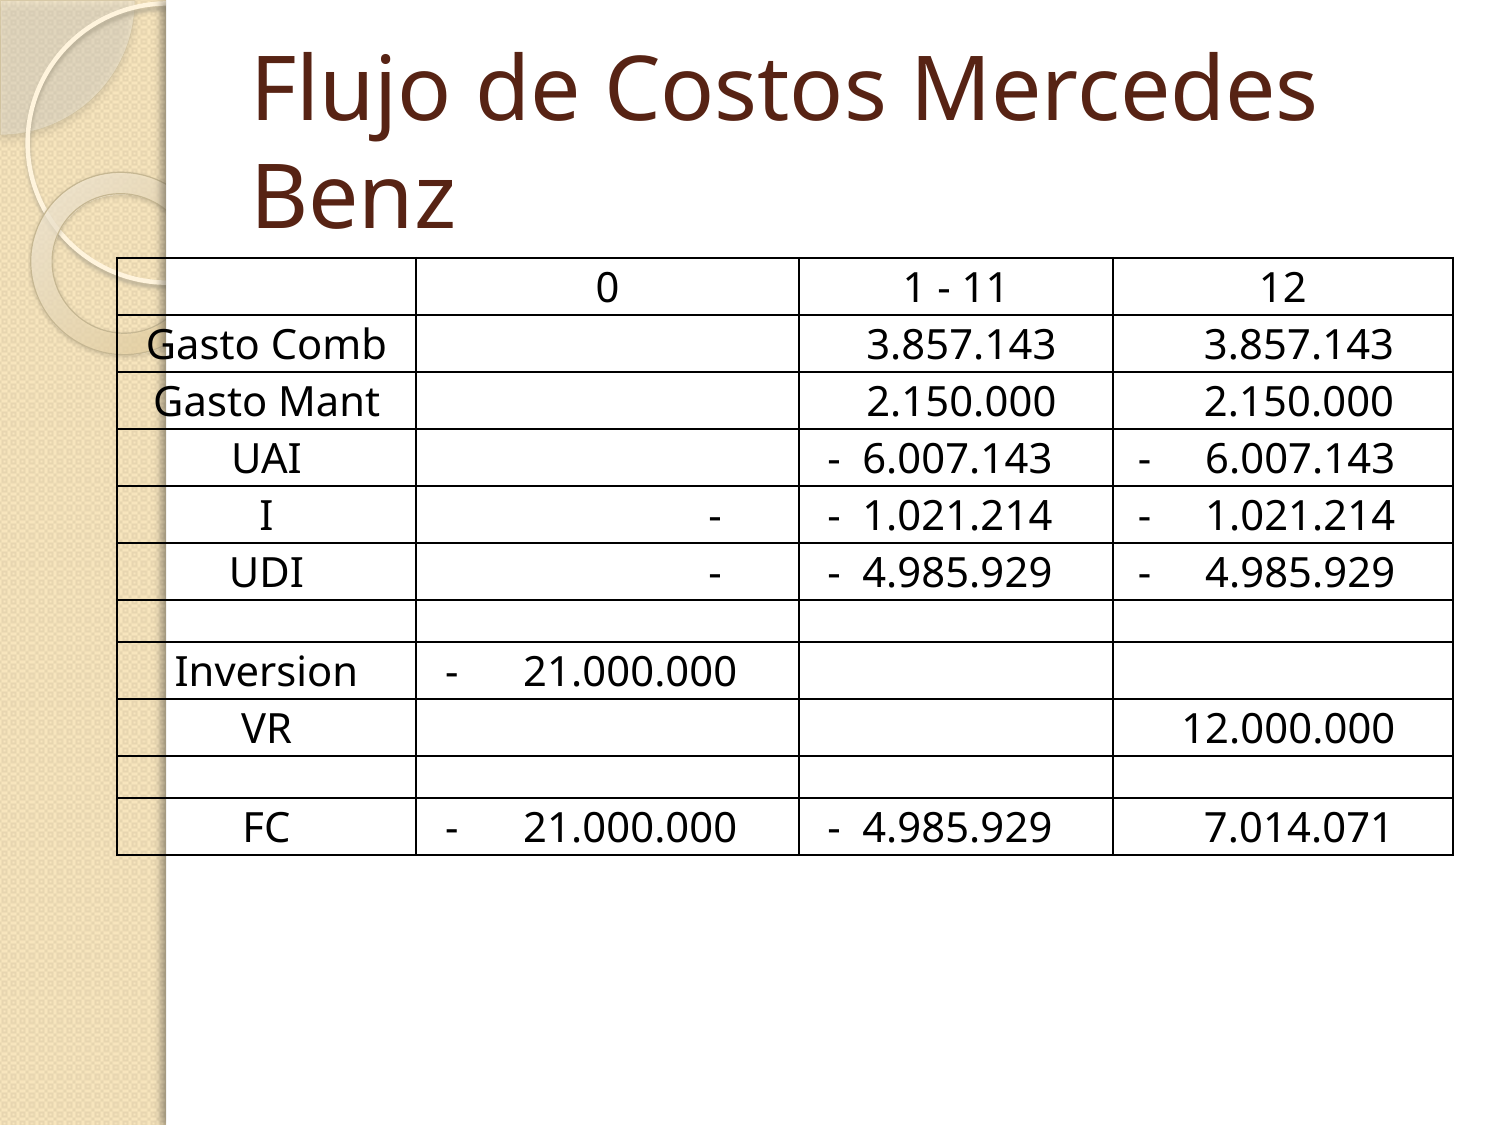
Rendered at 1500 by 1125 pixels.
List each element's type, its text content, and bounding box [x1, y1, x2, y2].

table_cell - 21.000.000 [417, 799, 798, 854]
table_cell Inversion [118, 643, 415, 698]
table_cell - 1.021.214 [800, 487, 1112, 542]
table_cell FC [118, 799, 415, 854]
table_cell [1114, 757, 1452, 797]
title Flujo de Costos Mercedes Benz [235, 45, 1466, 233]
table_cell [1114, 643, 1452, 698]
table_cell - [417, 487, 798, 542]
table_cell 12.000.000 [1114, 700, 1452, 755]
table_cell [1114, 601, 1452, 641]
table_cell 7.014.071 [1114, 799, 1452, 854]
table_cell [417, 373, 798, 428]
table_cell - 6.007.143 [800, 430, 1112, 485]
table_cell - [417, 544, 798, 599]
table_cell [118, 757, 415, 797]
table_cell 3.857.143 [1114, 316, 1452, 371]
table_cell Gasto Comb [118, 316, 415, 371]
table_cell [417, 601, 798, 641]
table_cell I [118, 487, 415, 542]
table_cell [118, 601, 415, 641]
table_cell 3.857.143 [800, 316, 1112, 371]
table_cell UAI [118, 430, 415, 485]
table_cell - 4.985.929 [1114, 544, 1452, 599]
table_cell [417, 316, 798, 371]
table_cell [417, 430, 798, 485]
table_cell [800, 700, 1112, 755]
table_cell [800, 601, 1112, 641]
table_cell [800, 757, 1112, 797]
table_header 0 [417, 259, 798, 314]
table_cell [417, 757, 798, 797]
table_cell - 21.000.000 [417, 643, 798, 698]
table_cell 2.150.000 [1114, 373, 1452, 428]
table_cell 2.150.000 [800, 373, 1112, 428]
table_cell Gasto Mant [118, 373, 415, 428]
table_cell [417, 700, 798, 755]
table_header 12 [1114, 259, 1452, 314]
table_cell UDI [118, 544, 415, 599]
table_cell - 6.007.143 [1114, 430, 1452, 485]
table_cell - 1.021.214 [1114, 487, 1452, 542]
table_cell VR [118, 700, 415, 755]
table_header 1 - 11 [800, 259, 1112, 314]
table_header [118, 259, 415, 314]
table_cell - 4.985.929 [800, 544, 1112, 599]
table_cell - 4.985.929 [800, 799, 1112, 854]
table_cell [800, 643, 1112, 698]
